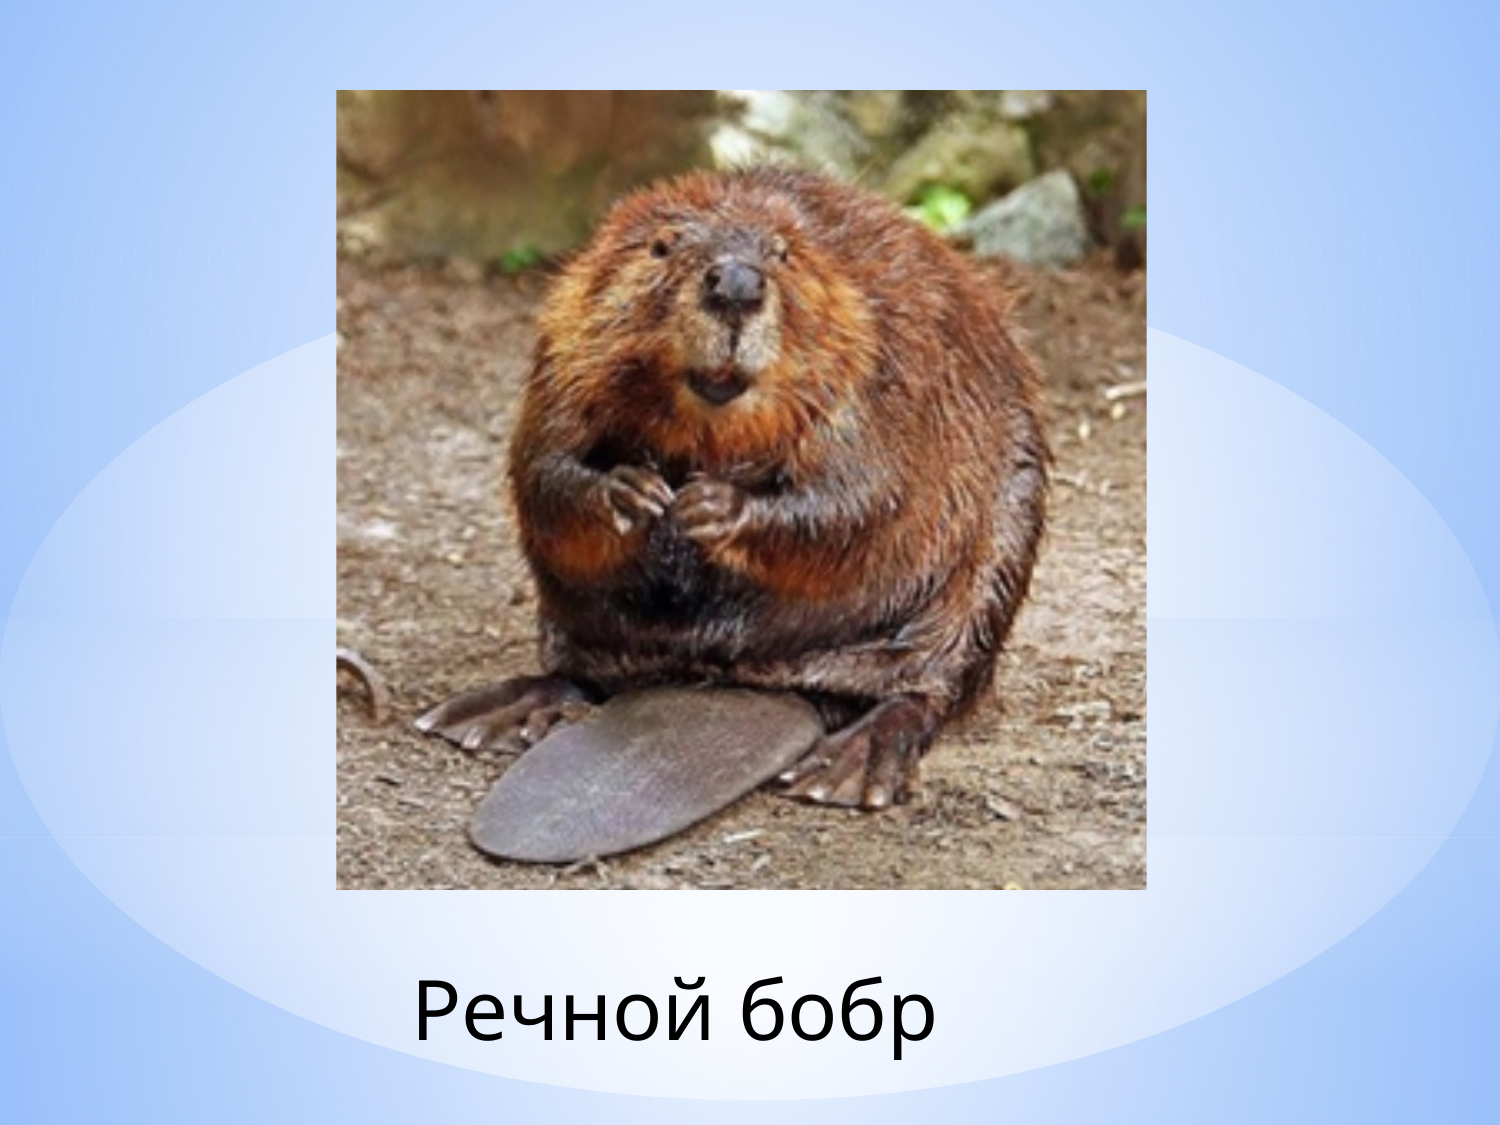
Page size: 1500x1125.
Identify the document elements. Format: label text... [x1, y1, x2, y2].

picture [336, 89, 1147, 890]
text_box Речной бобр [405, 956, 1078, 1051]
